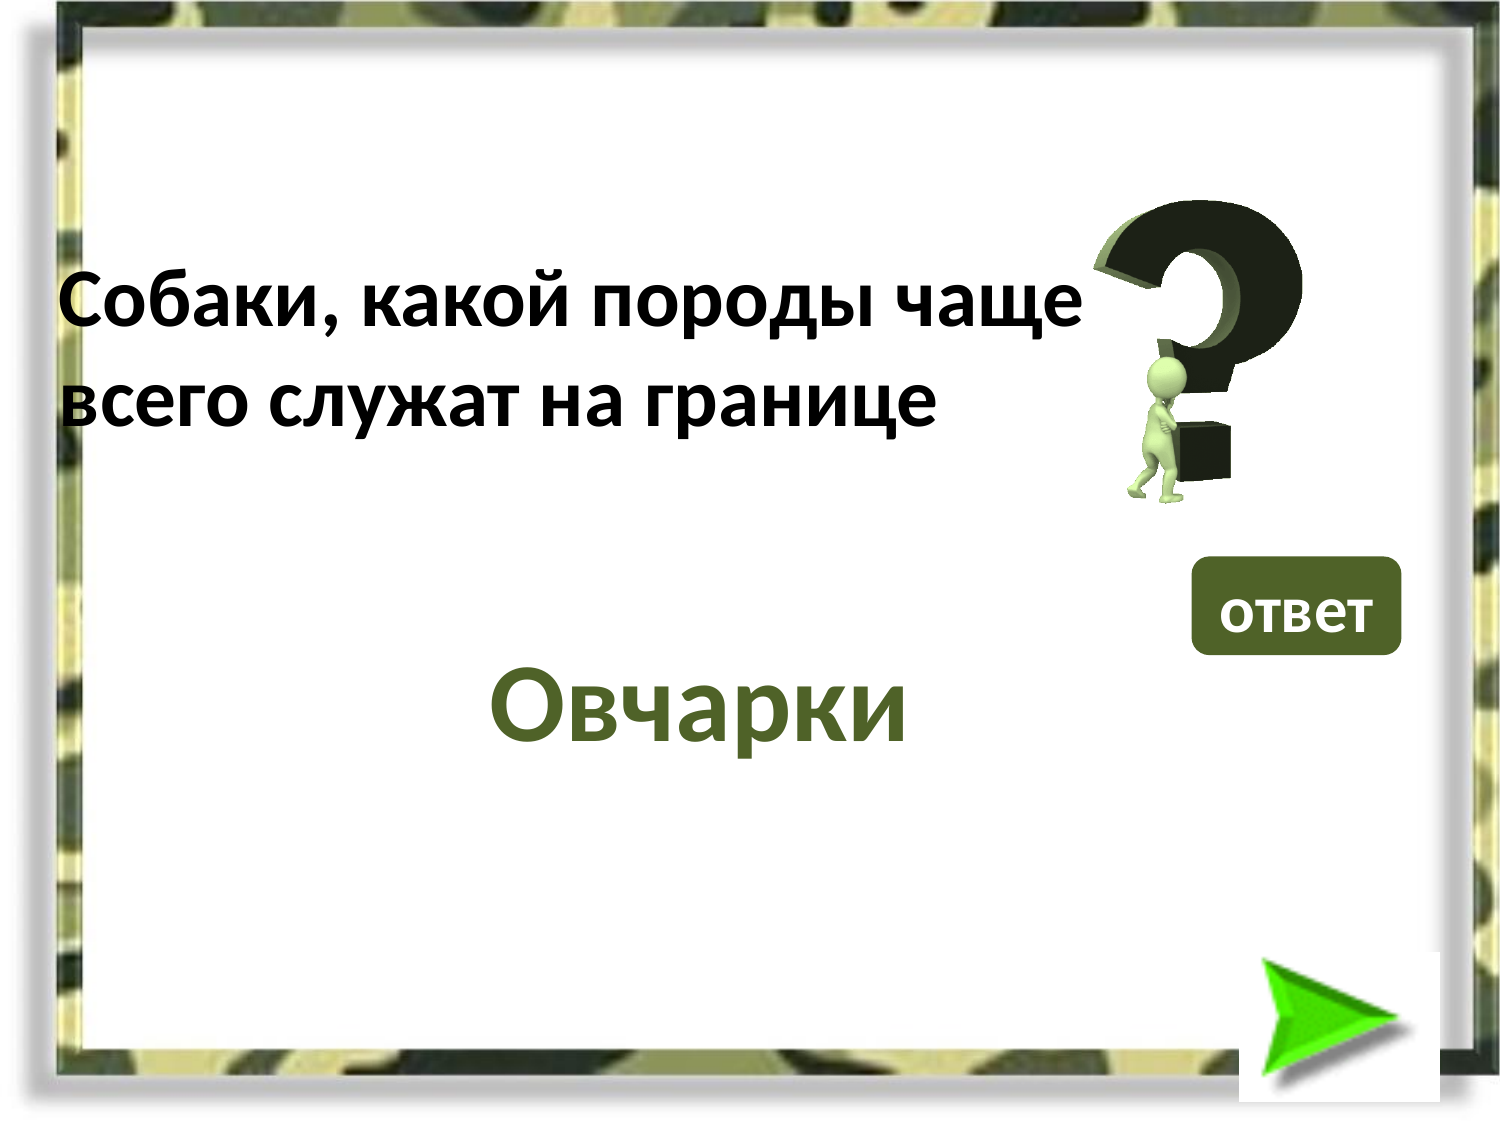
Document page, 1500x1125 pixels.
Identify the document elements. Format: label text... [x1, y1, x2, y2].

text_box Овчарки [324, 651, 1075, 772]
text_box ответ [1191, 556, 1402, 656]
text_box Собаки, какой породы чаще всего служат на границе [44, 235, 1122, 651]
picture [0, 0, 1500, 1125]
